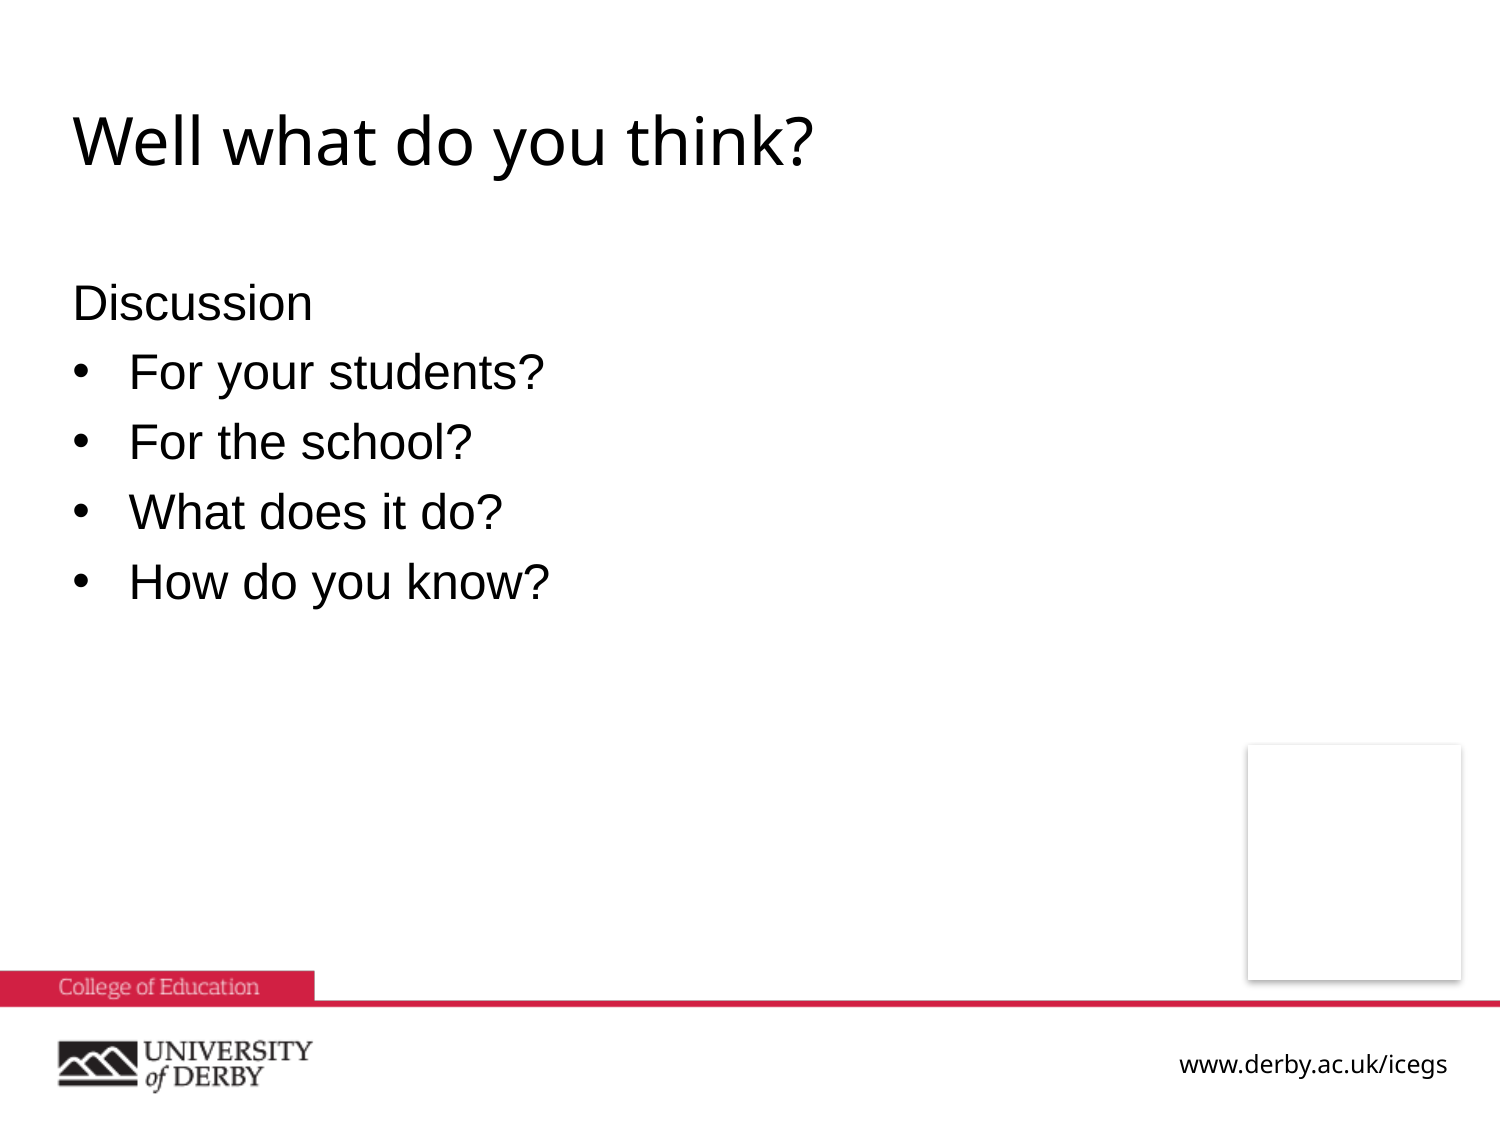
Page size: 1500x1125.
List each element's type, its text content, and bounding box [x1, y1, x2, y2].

title Well what do you think? [57, 45, 1425, 233]
list Discussion For your students? For the school? What does it do? How do you know? [57, 262, 1425, 934]
